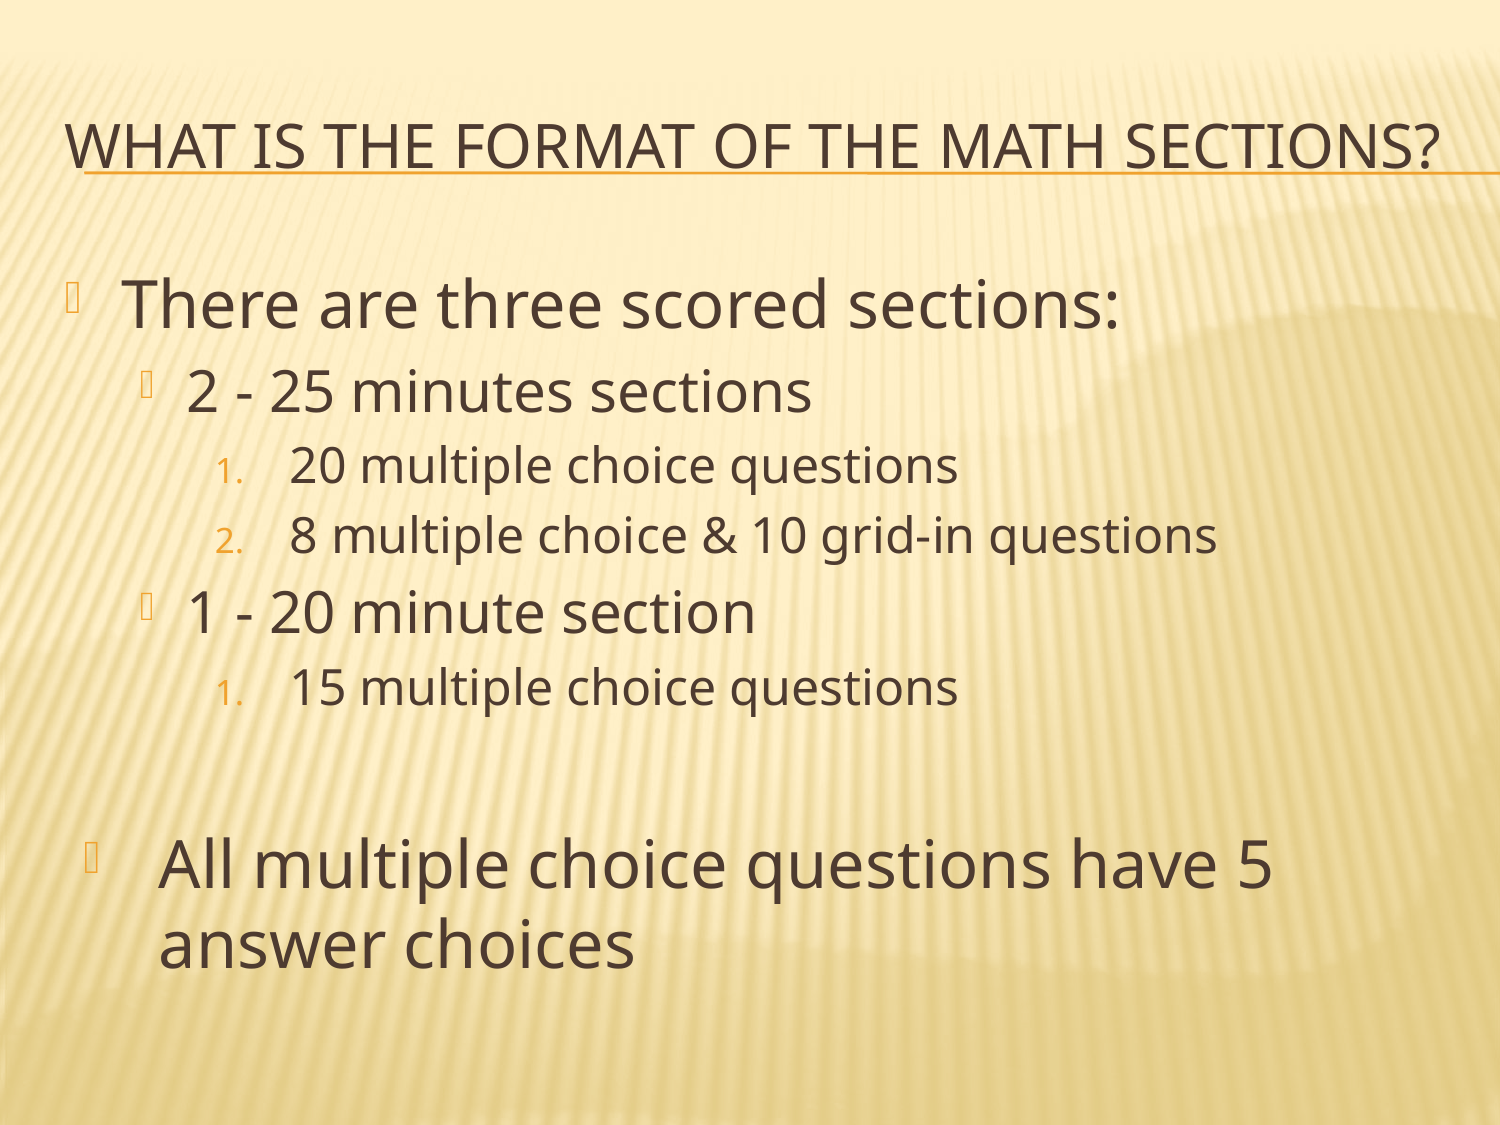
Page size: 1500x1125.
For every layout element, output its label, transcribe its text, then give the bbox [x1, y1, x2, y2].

title What is the format of the math sections? [50, 75, 1475, 213]
list There are three scored sections: 2 - 25 minutes sections 20 multiple choice questions 8 multiple choice & 10 grid-in questions 1 - 20 minute section 15 multiple choice questions All multiple choice questions have 5 answer choices [50, 254, 1475, 998]
